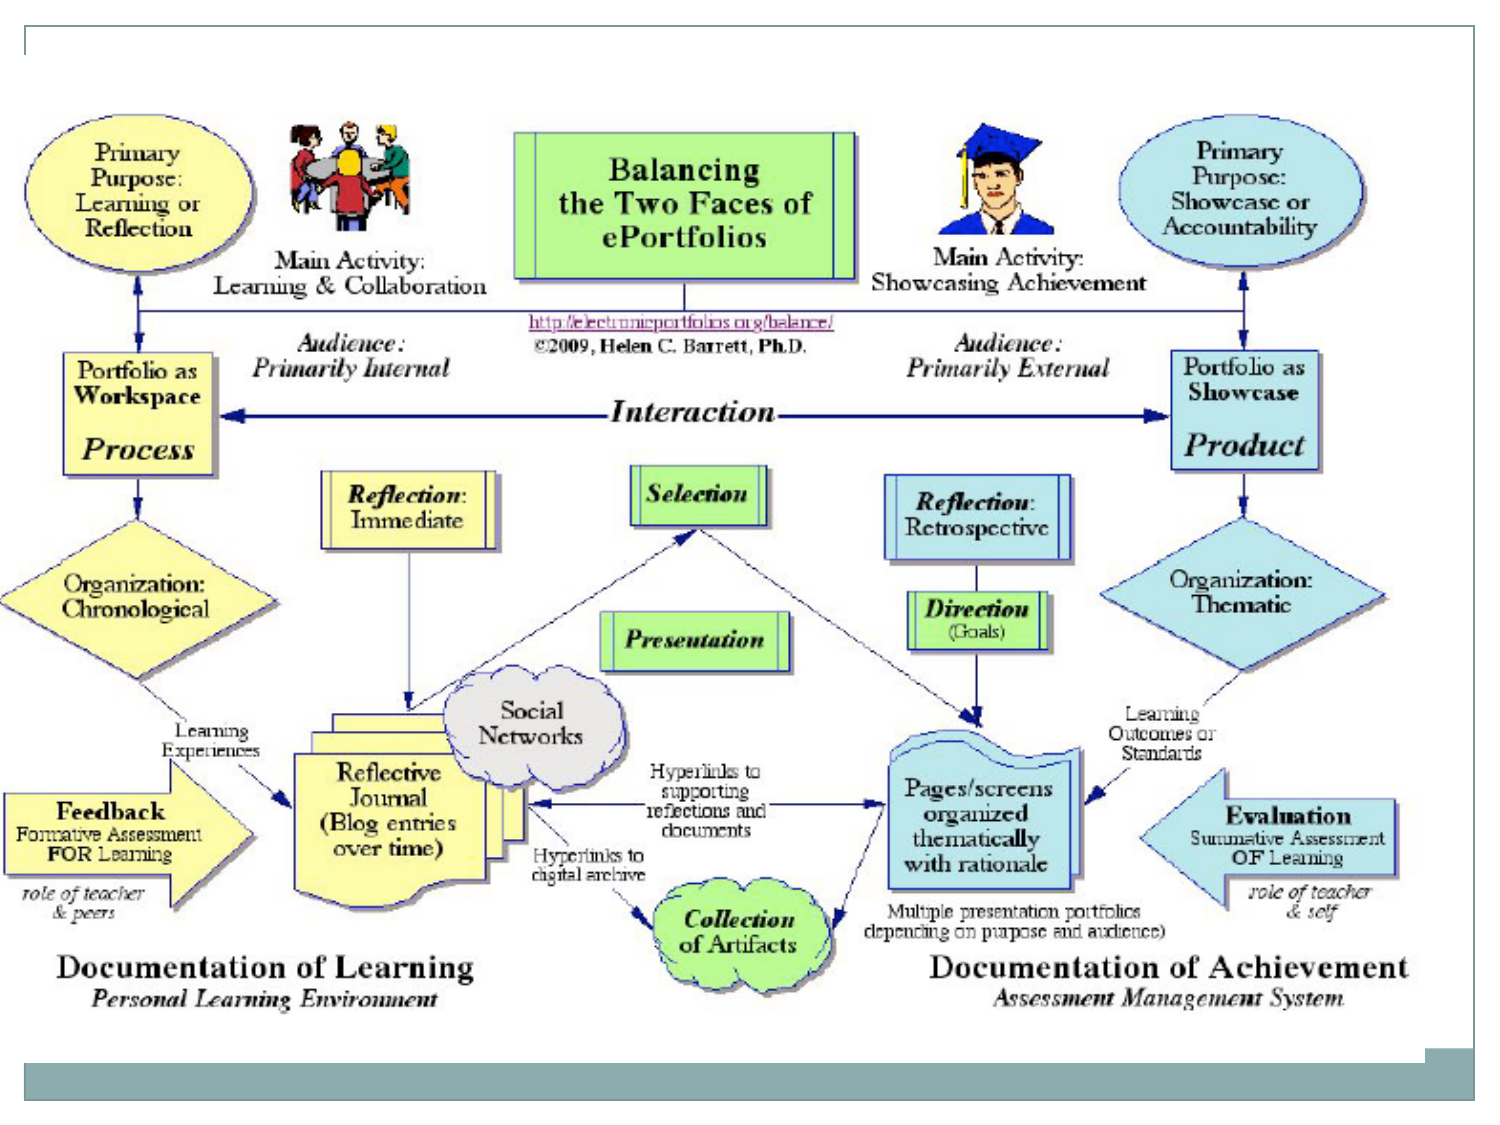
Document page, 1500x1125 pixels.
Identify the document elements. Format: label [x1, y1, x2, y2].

list [0, 54, 1426, 1063]
